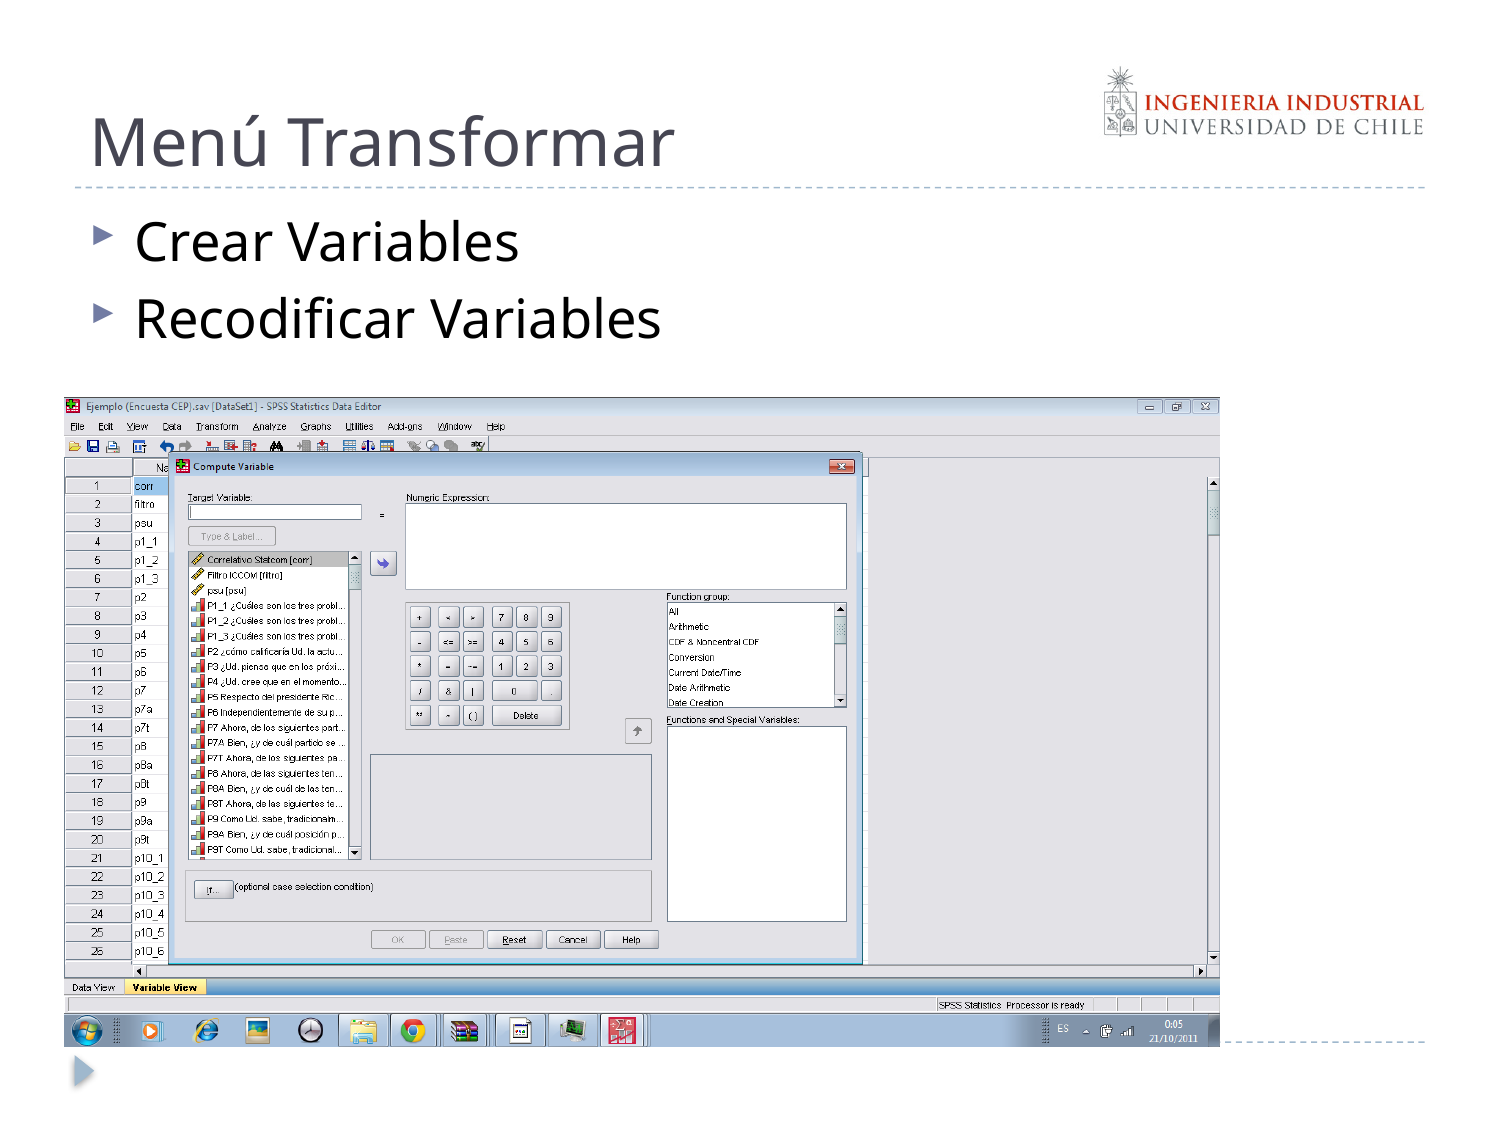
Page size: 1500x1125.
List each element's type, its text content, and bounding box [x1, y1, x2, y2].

title Menú Transformar [75, 24, 1425, 188]
list Crear Variables Recodificar Variables [75, 200, 1425, 1010]
picture [64, 396, 1220, 1047]
picture [1080, 42, 1448, 178]
